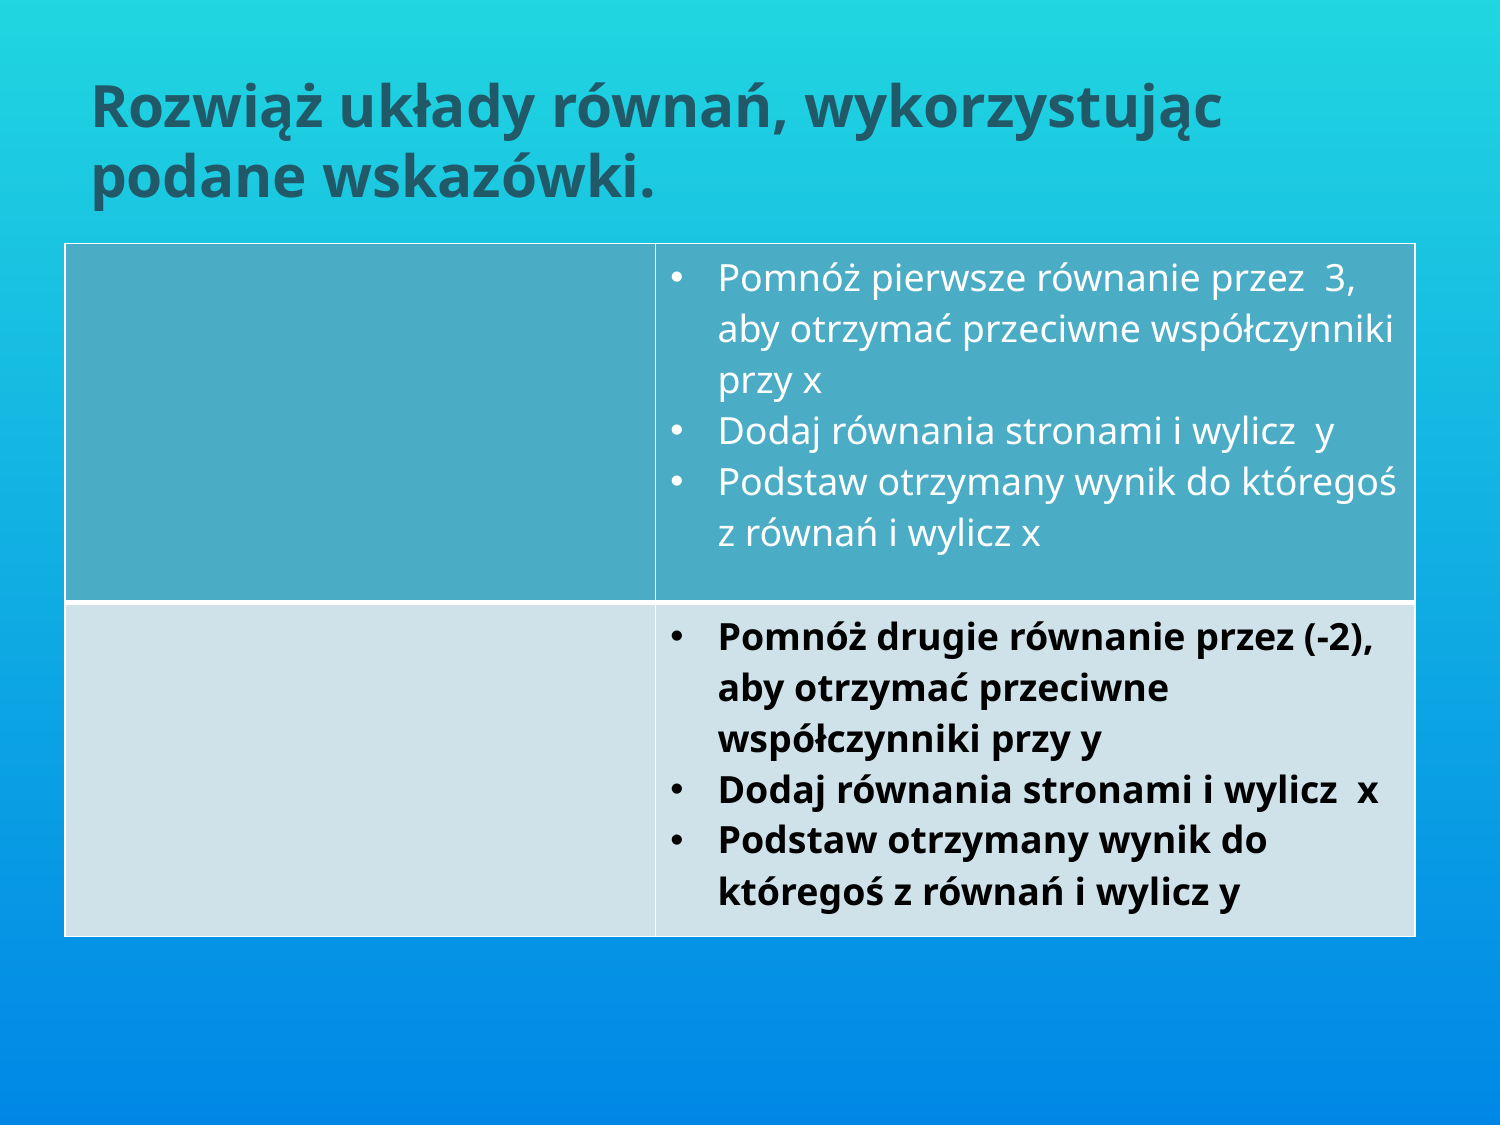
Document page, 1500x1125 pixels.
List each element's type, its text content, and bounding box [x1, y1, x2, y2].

title Rozwiąż układy równań, wykorzystując podane wskazówki. [75, 45, 1425, 233]
